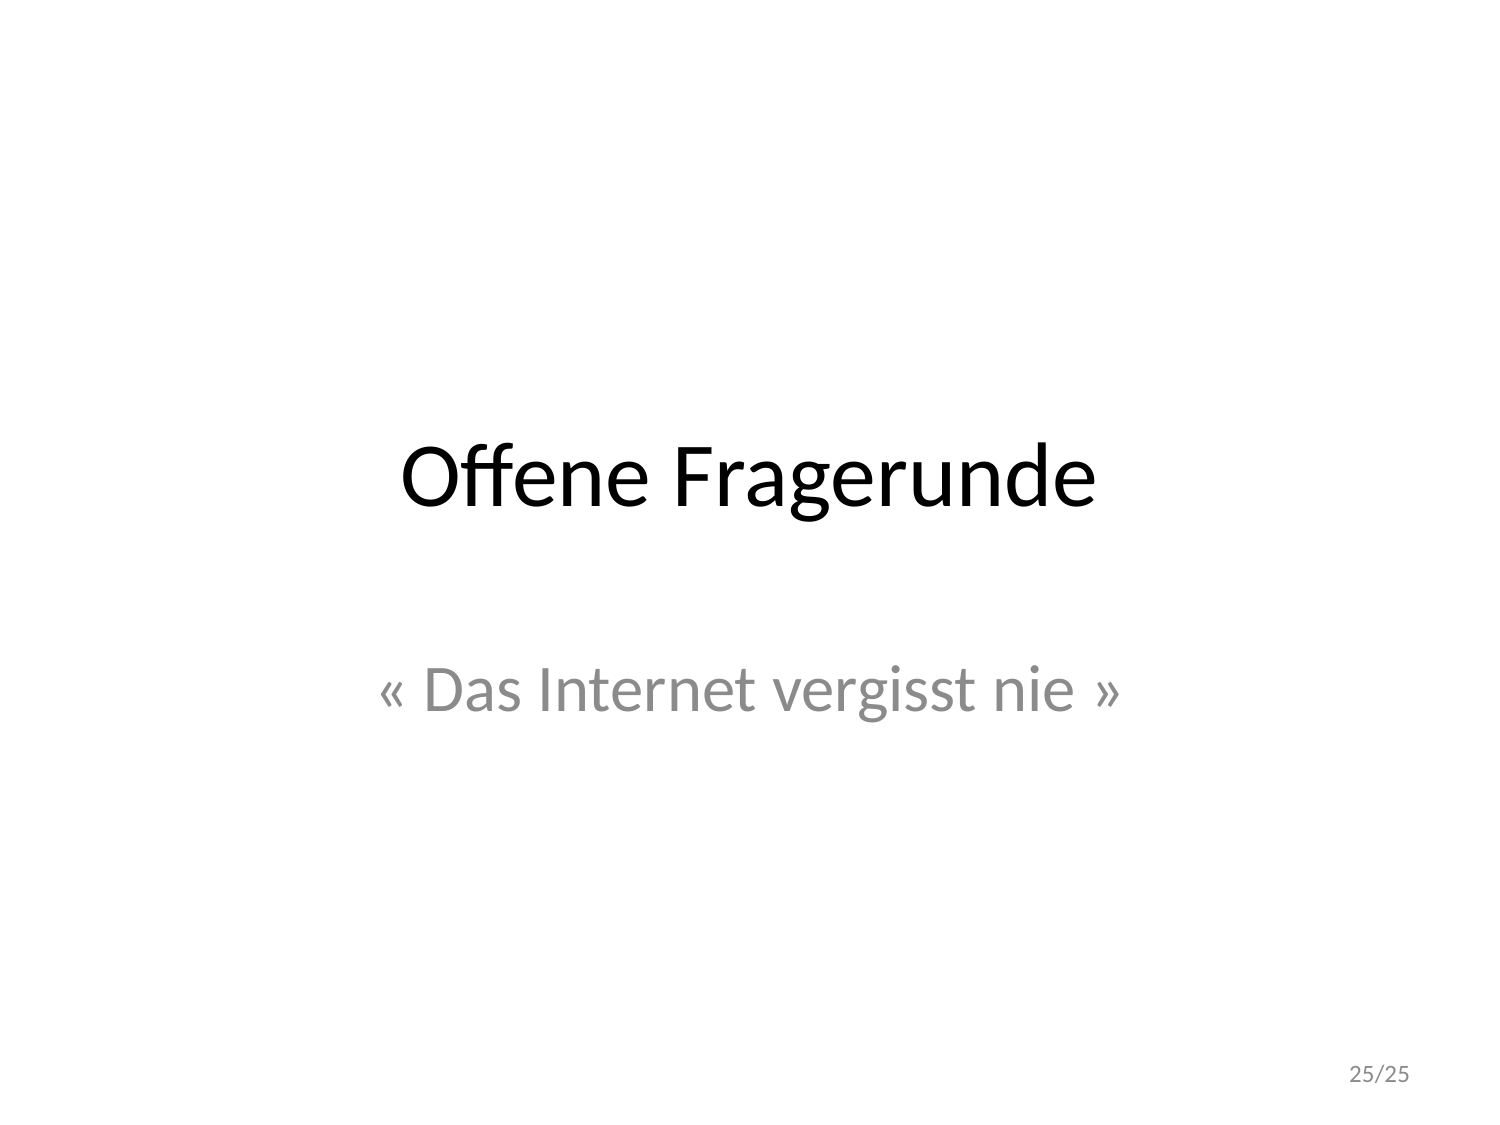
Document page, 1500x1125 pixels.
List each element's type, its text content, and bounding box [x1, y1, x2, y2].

subtitle « Das Internet vergisst nie » [225, 637, 1275, 925]
slide_number 25/25 [1074, 1042, 1425, 1103]
title Offene Fragerunde [112, 349, 1388, 591]
